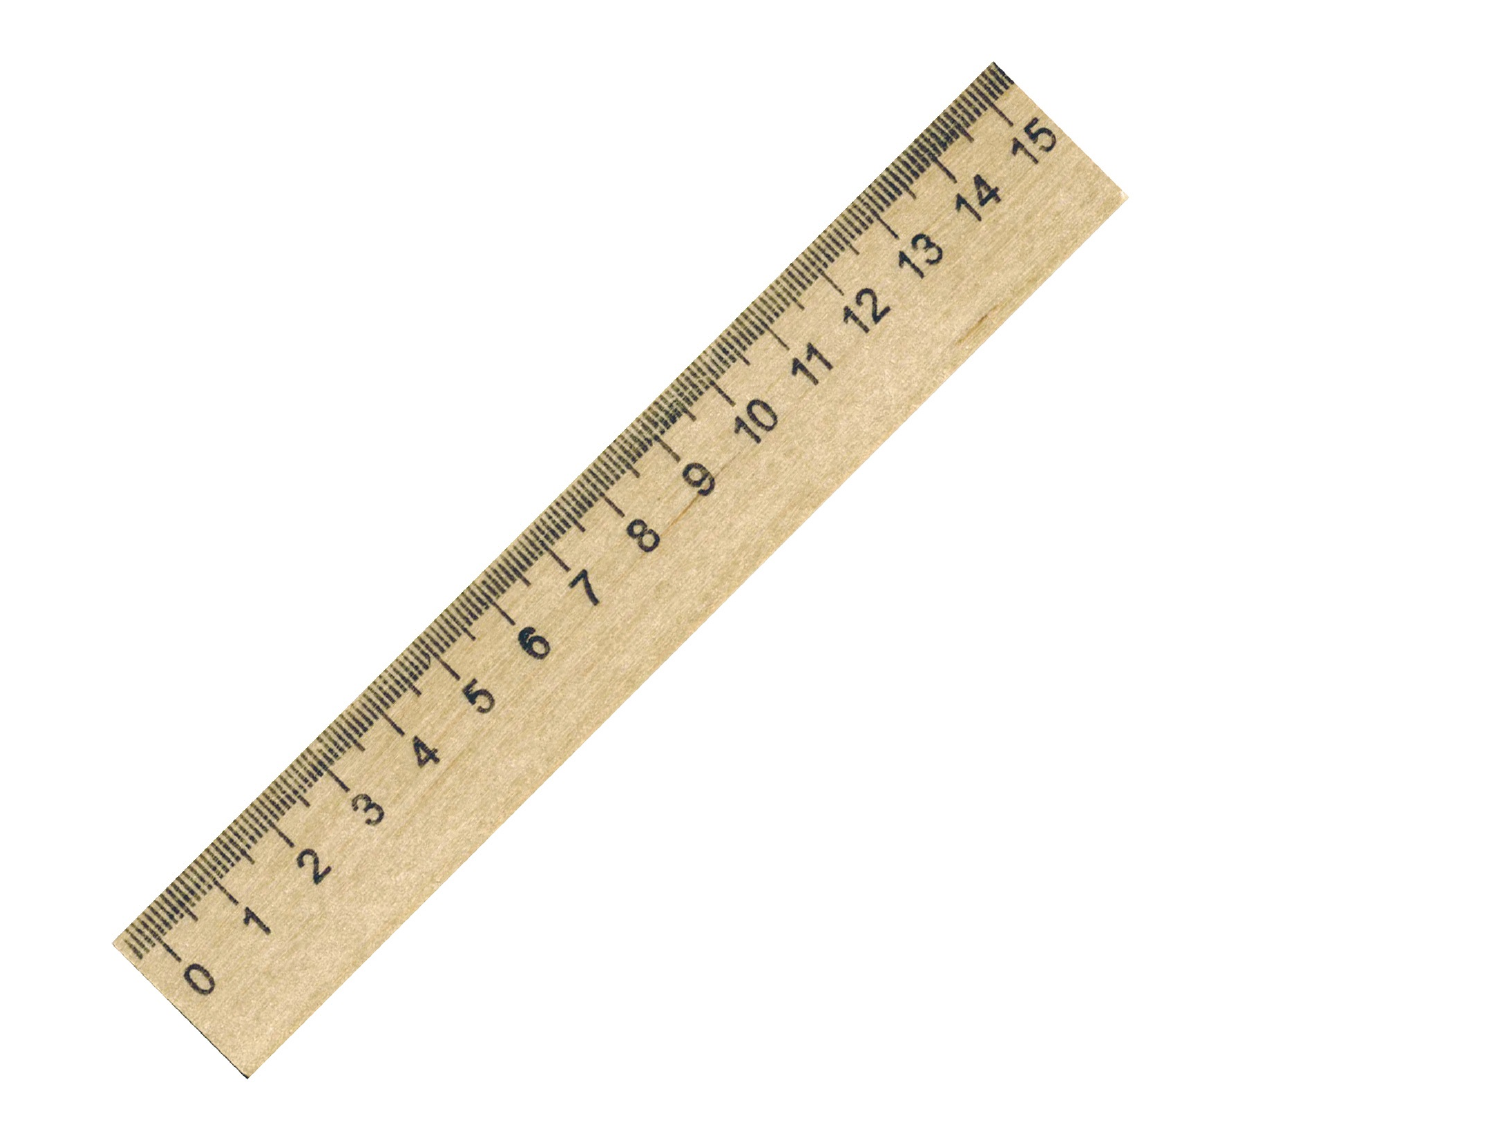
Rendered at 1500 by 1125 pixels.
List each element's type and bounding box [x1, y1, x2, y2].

picture [100, 54, 1136, 1090]
